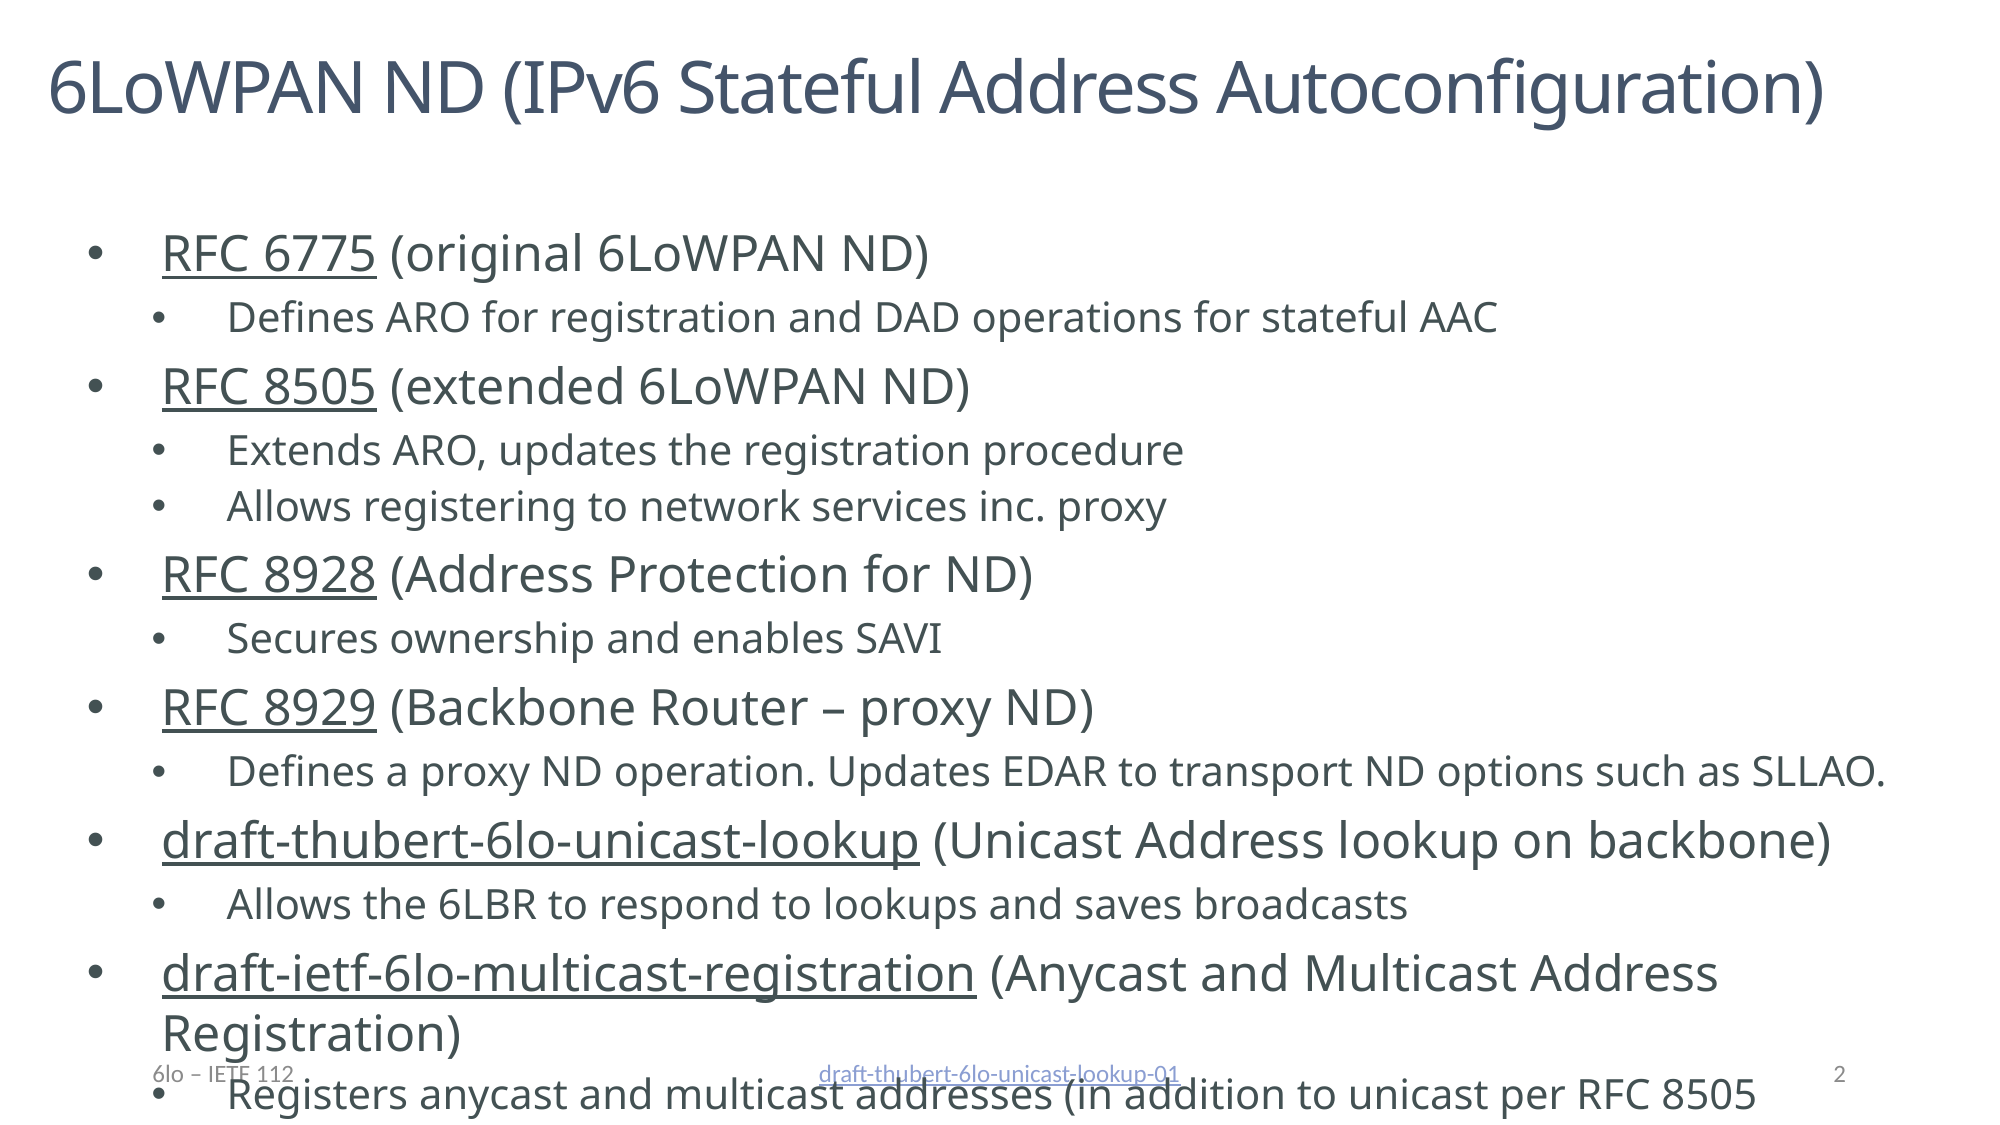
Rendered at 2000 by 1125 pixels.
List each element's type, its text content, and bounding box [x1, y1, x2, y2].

title 6LoWPAN ND (IPv6 Stateful Address Autoconfiguration) [32, 24, 1987, 162]
list RFC 6775 (original 6LoWPAN ND) Defines ARO for registration and DAD operations for stateful AAC RFC 8505 (extended 6LoWPAN ND) Extends ARO, updates the registration procedure Allows registering to network services inc. proxy RFC 8928 (Address Protection for ND) Secures ownership and enables SAVI RFC 8929 (Backbone Router – proxy ND) Defines a proxy ND operation. Updates EDAR to transport ND options such as SLLAO. draft-thubert-6lo-unicast-lookup (Unicast Address lookup on backbone) Allows the 6LBR to respond to lookups and saves broadcasts draft-ietf-6lo-multicast-registration (Anycast and Multicast Address Registration) Registers anycast and multicast addresses (in addition to unicast per RFC 8505 [46, 183, 1978, 955]
